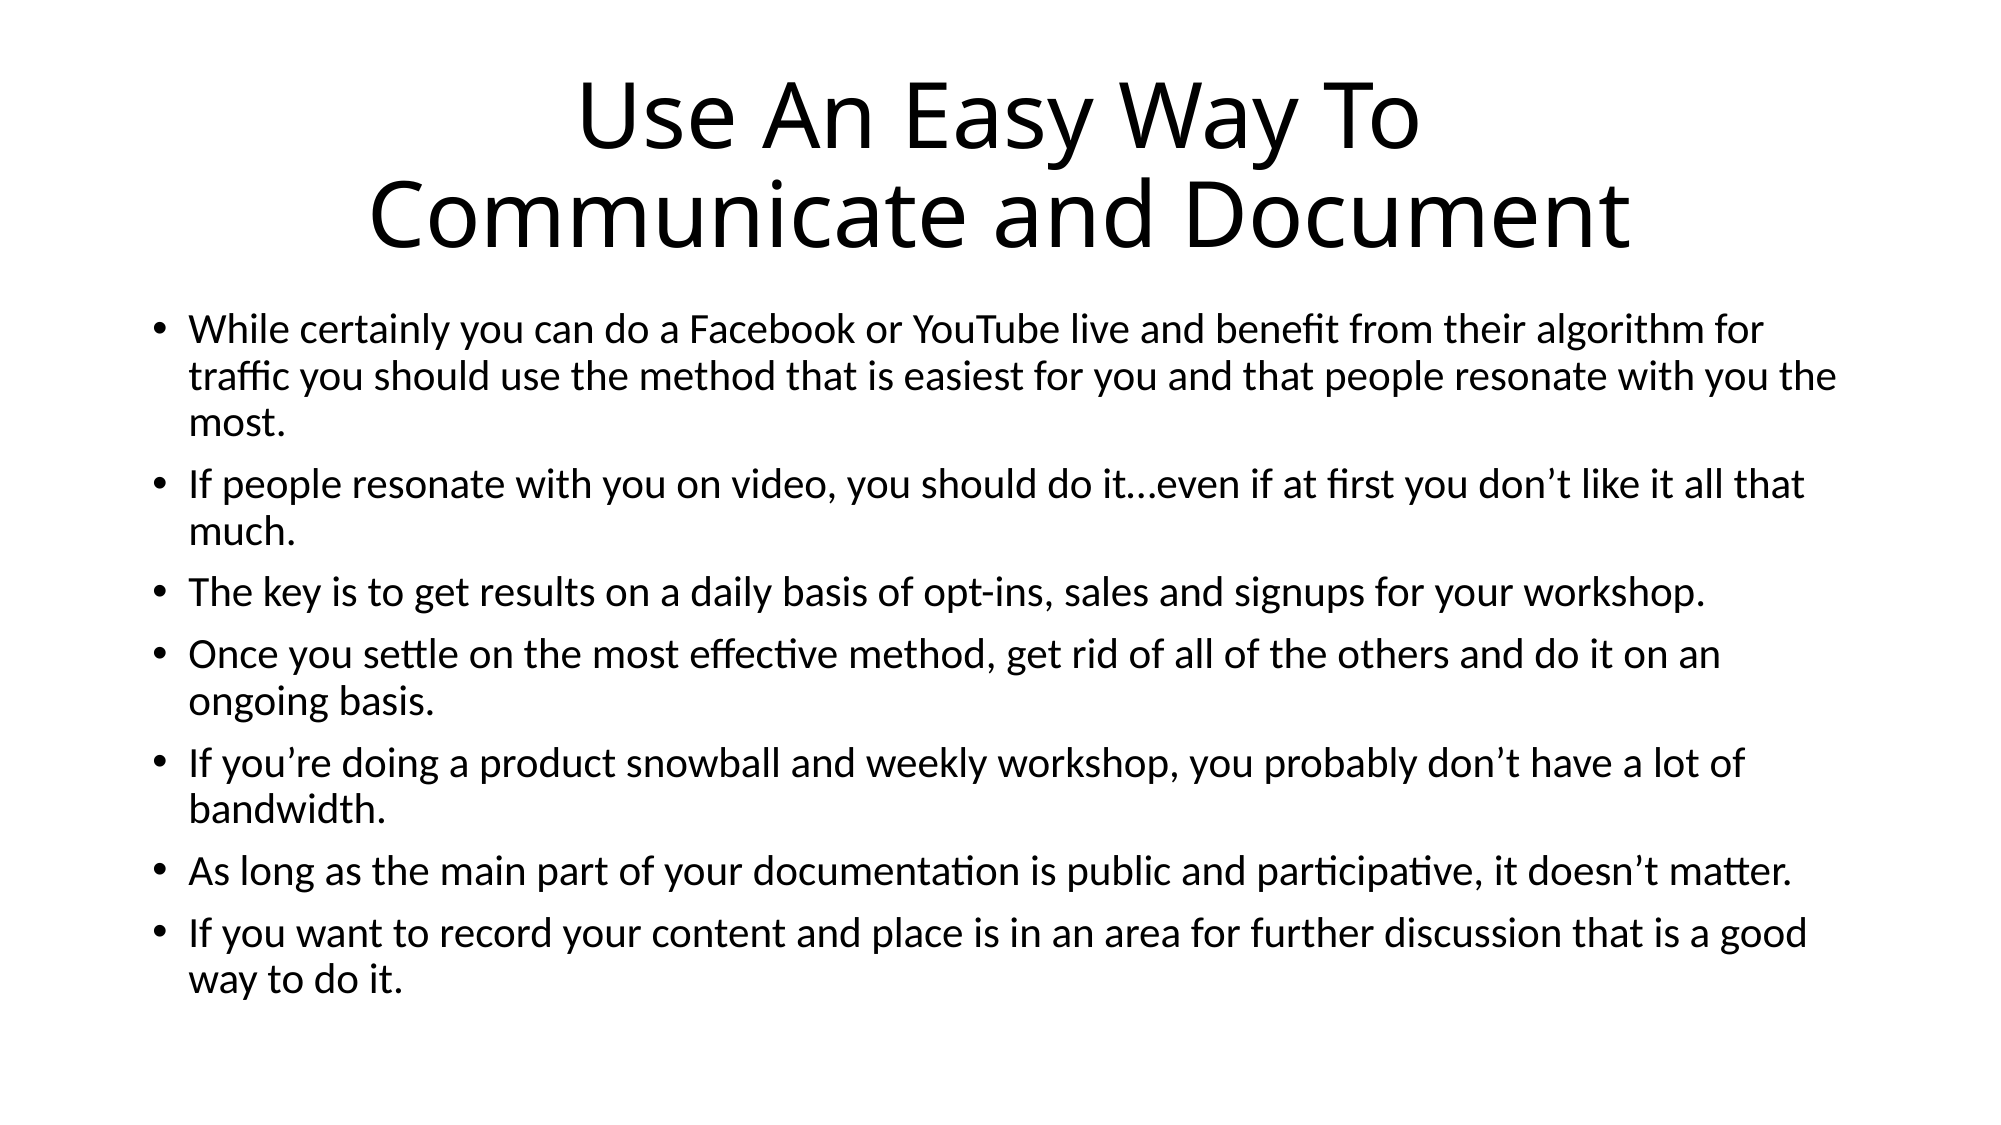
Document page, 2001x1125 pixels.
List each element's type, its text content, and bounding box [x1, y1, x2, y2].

list While certainly you can do a Facebook or YouTube live and benefit from their algorithm for traffic you should use the method that is easiest for you and that people resonate with you the most. If people resonate with you on video, you should do it…even if at first you don’t like it all that much. The key is to get results on a daily basis of opt-ins, sales and signups for your workshop. Once you settle on the most effective method, get rid of all of the others and do it on an ongoing basis. If you’re doing a product snowball and weekly workshop, you probably don’t have a lot of bandwidth. As long as the main part of your documentation is public and participative, it doesn’t matter. If you want to record your content and place is in an area for further discussion that is a good way to do it. [137, 299, 1863, 1014]
title Use An Easy Way To Communicate and Document [137, 59, 1863, 278]
